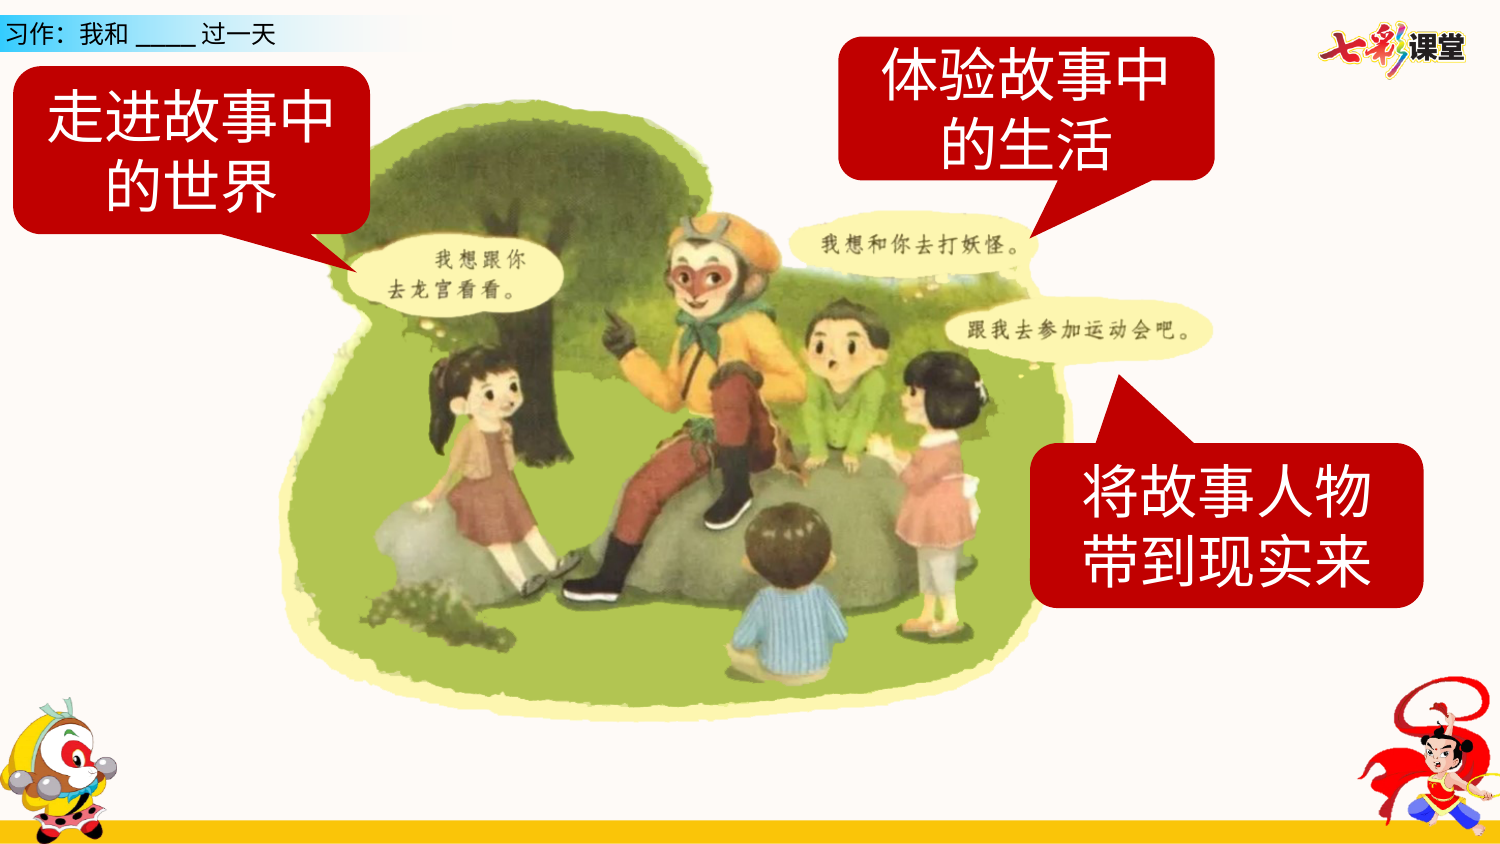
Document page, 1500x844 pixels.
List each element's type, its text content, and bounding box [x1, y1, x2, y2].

picture [0, 697, 117, 844]
text_box 将故事人物带到现实来 [1232, 440, 1426, 611]
picture [272, 65, 1228, 747]
text_box 体验故事中的生活 [836, 34, 1217, 64]
text_box 走进故事中的世界 [11, 64, 273, 250]
picture [1316, 20, 1468, 80]
picture [1350, 668, 1500, 844]
